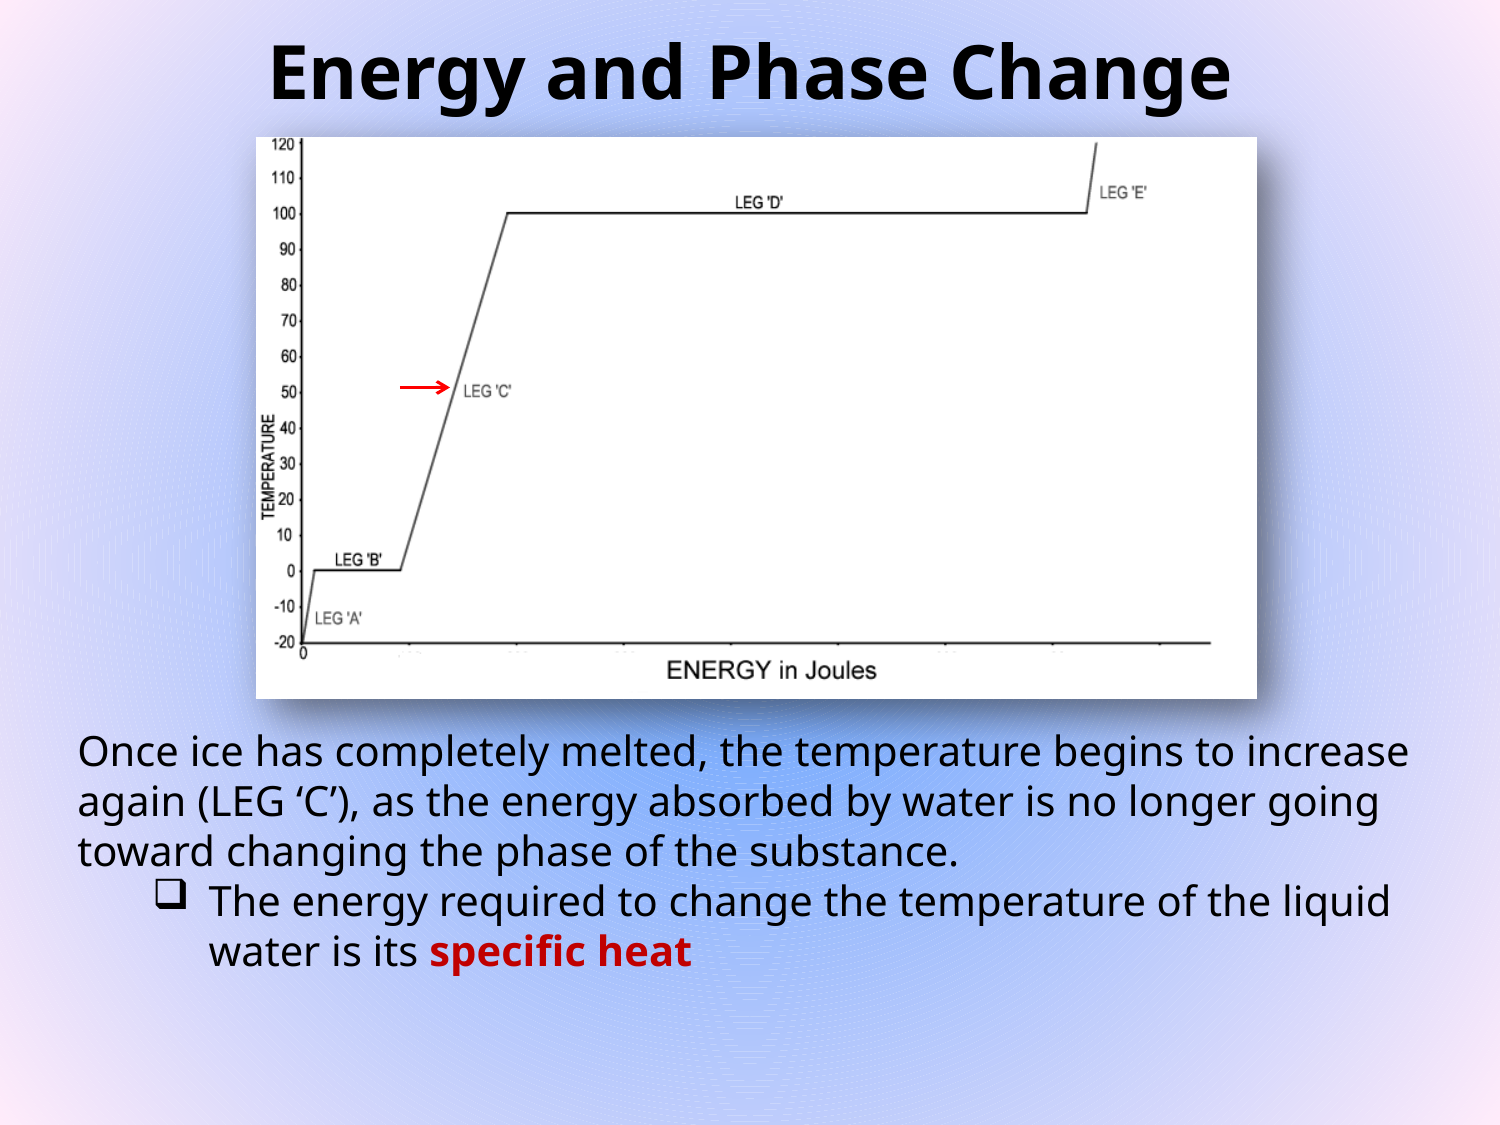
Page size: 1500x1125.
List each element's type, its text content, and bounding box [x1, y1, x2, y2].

title Energy and Phase Change [112, 1, 1388, 138]
picture [255, 137, 1257, 699]
text_box Once ice has completely melted, the temperature begins to increase again (LEG ‘C’), as the energy absorbed by water is no longer going toward changing the phase of the substance. The energy required to change the temperature of the liquid water is its specific heat [62, 717, 1450, 983]
